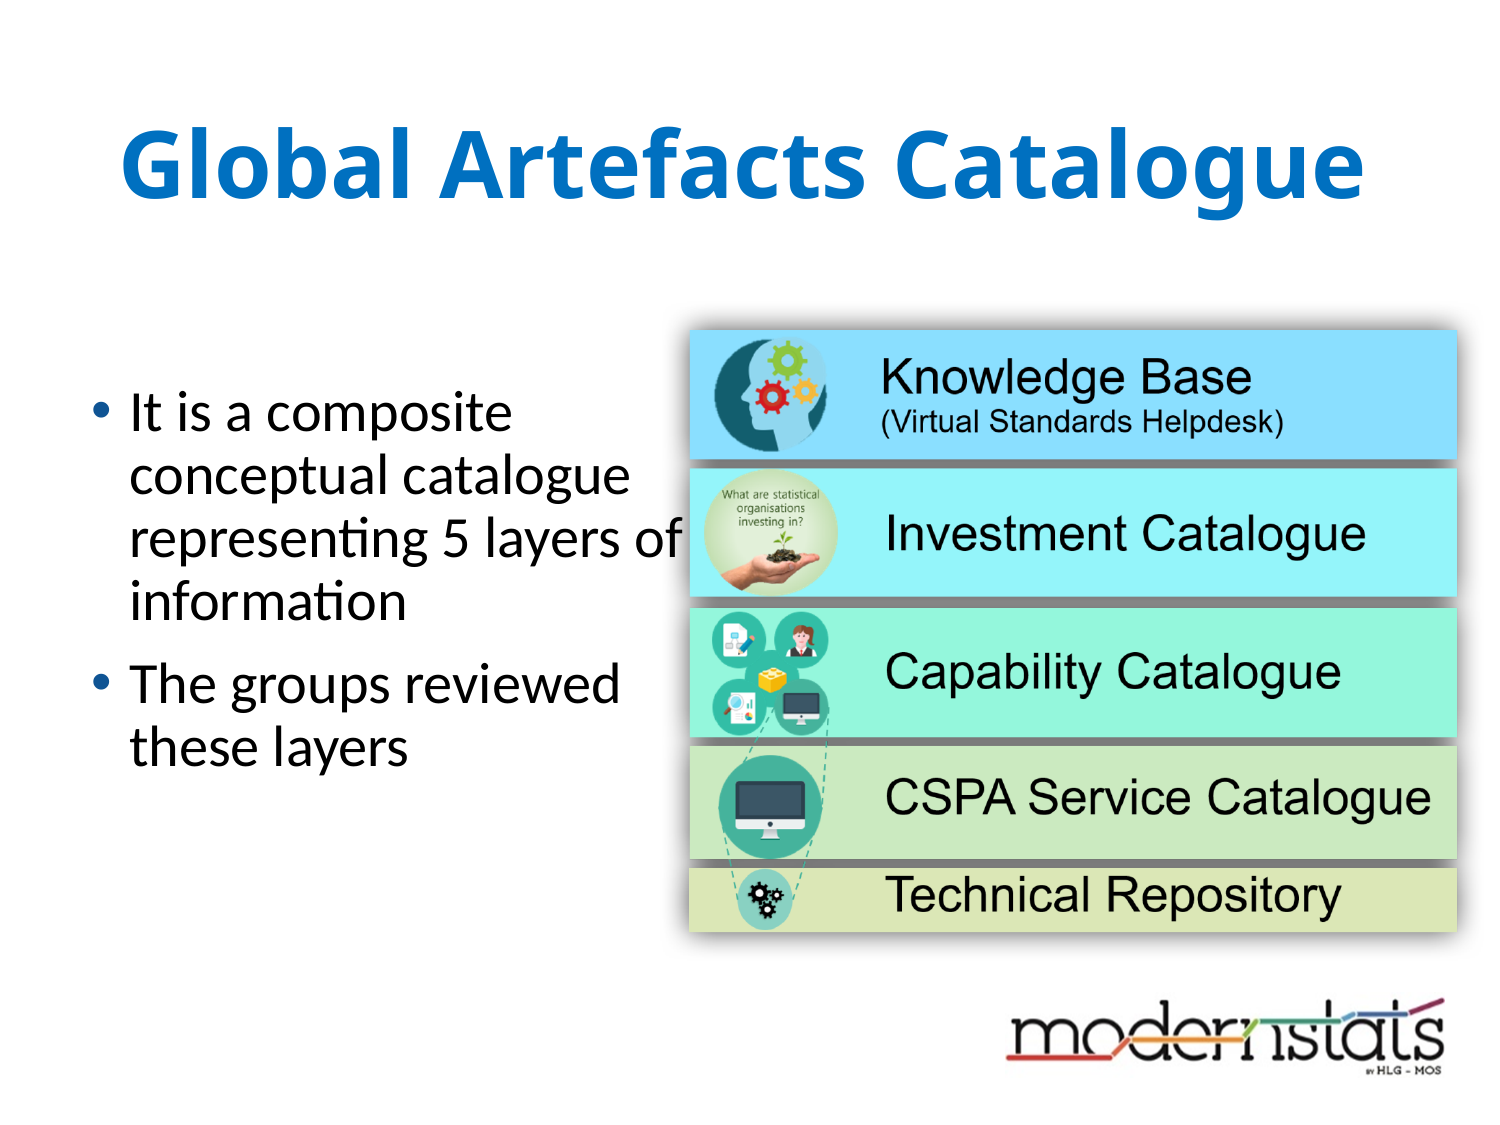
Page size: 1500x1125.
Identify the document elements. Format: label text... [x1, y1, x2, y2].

picture [1005, 992, 1445, 1078]
picture [689, 330, 1462, 953]
title Global Artefacts Catalogue [103, 59, 1397, 278]
list It is a composite conceptual catalogue representing 5 layers of information The groups reviewed these layers [76, 373, 670, 953]
